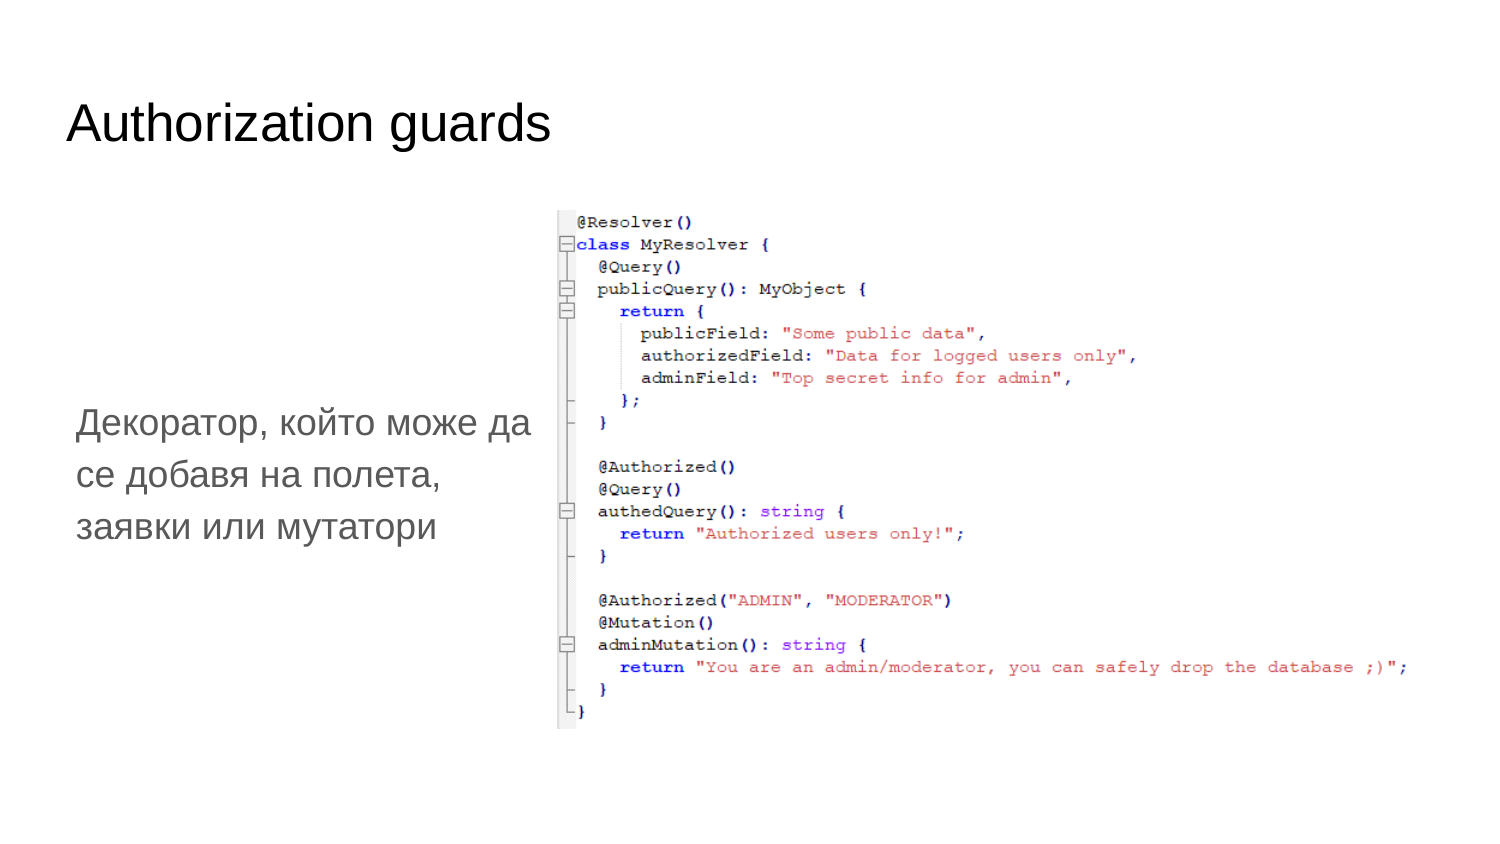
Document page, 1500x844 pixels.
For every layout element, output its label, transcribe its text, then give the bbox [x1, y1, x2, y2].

list Декоратор, който може да се добавя на полета, заявки или мутатори [60, 286, 552, 652]
picture [557, 209, 1420, 729]
title Authorization guards [51, 72, 1449, 167]
